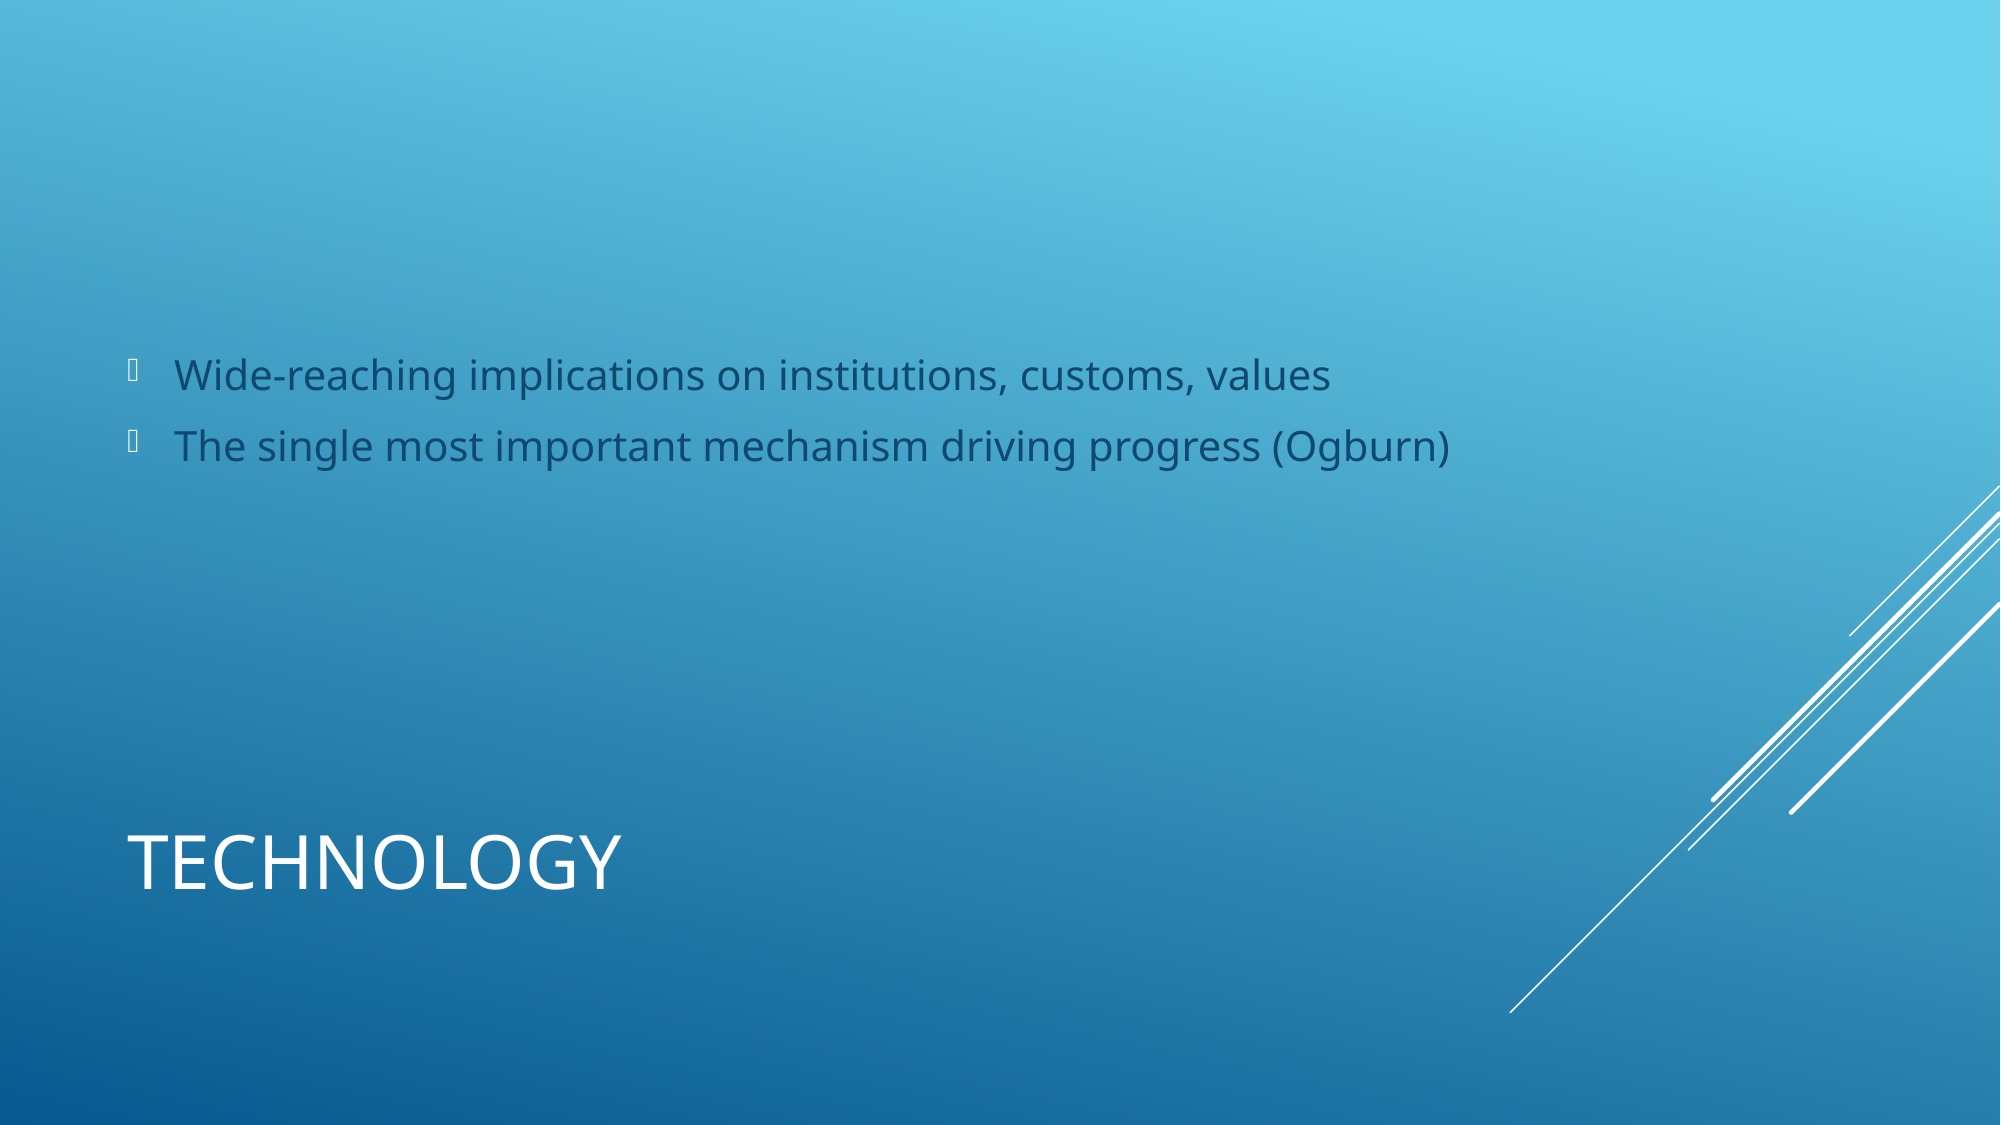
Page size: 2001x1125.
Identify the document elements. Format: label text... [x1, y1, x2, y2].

list Wide-reaching implications on institutions, customs, values The single most important mechanism driving progress (Ogburn) [112, 112, 1513, 706]
title technology [112, 736, 1513, 984]
